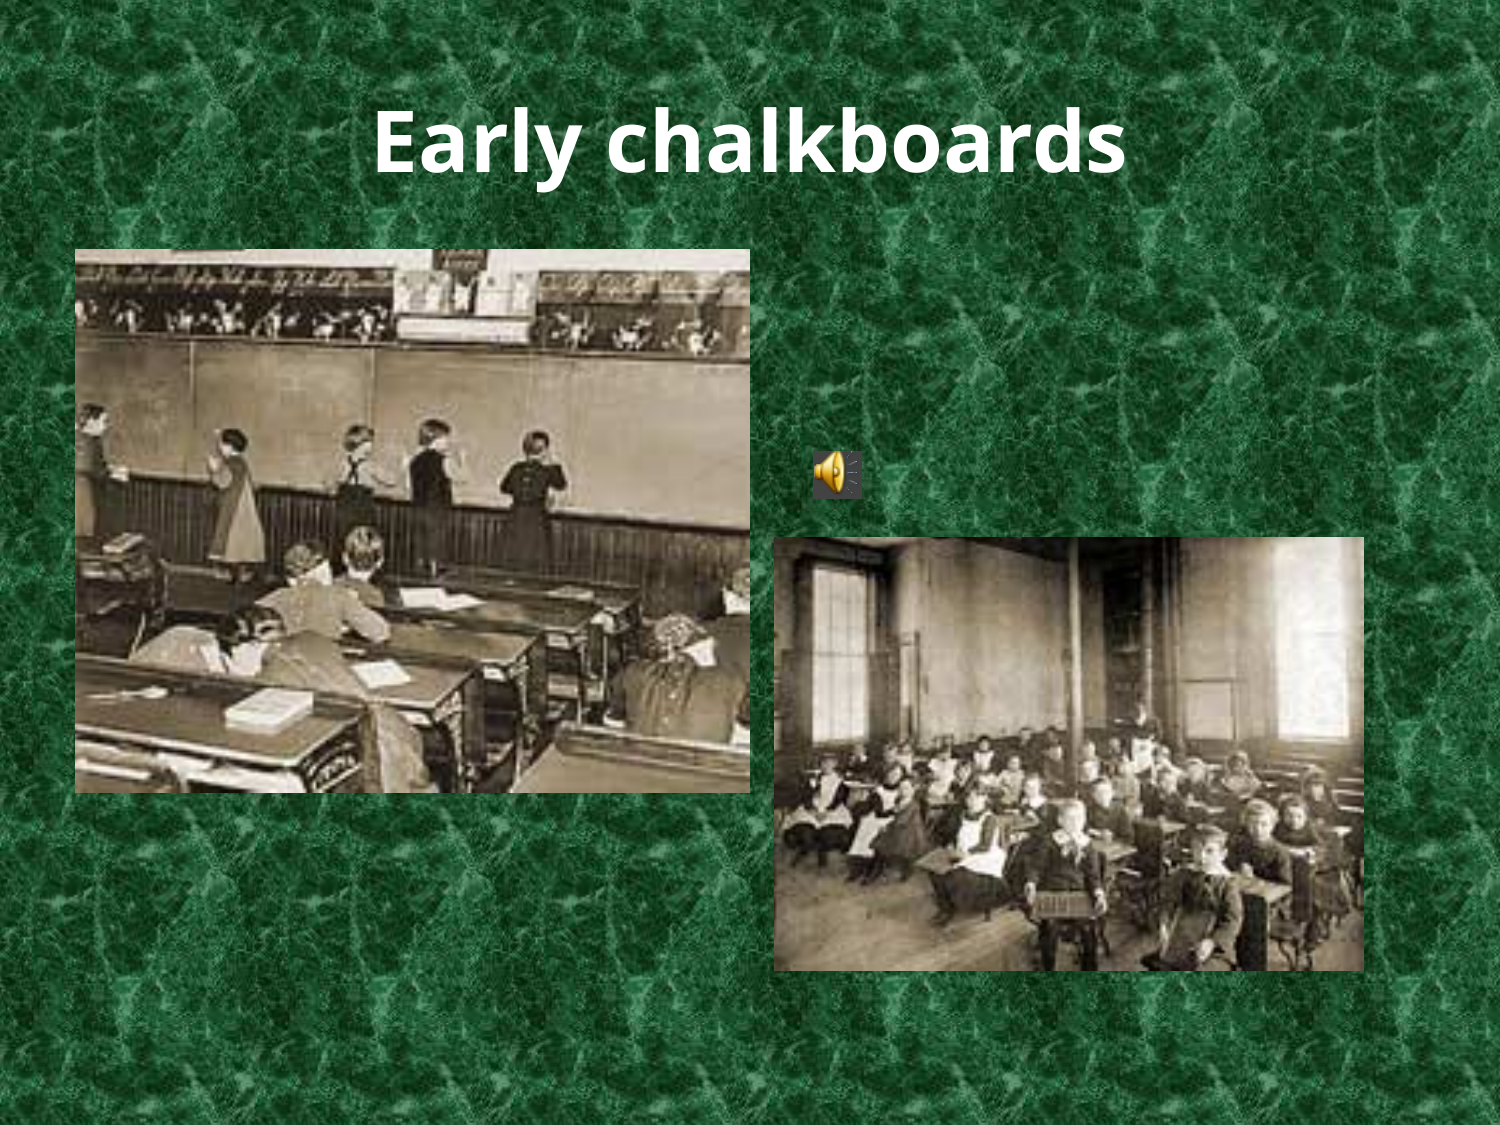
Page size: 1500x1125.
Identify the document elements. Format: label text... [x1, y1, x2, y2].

title Early chalkboards [75, 45, 1425, 233]
picture [0, 0, 1500, 1125]
